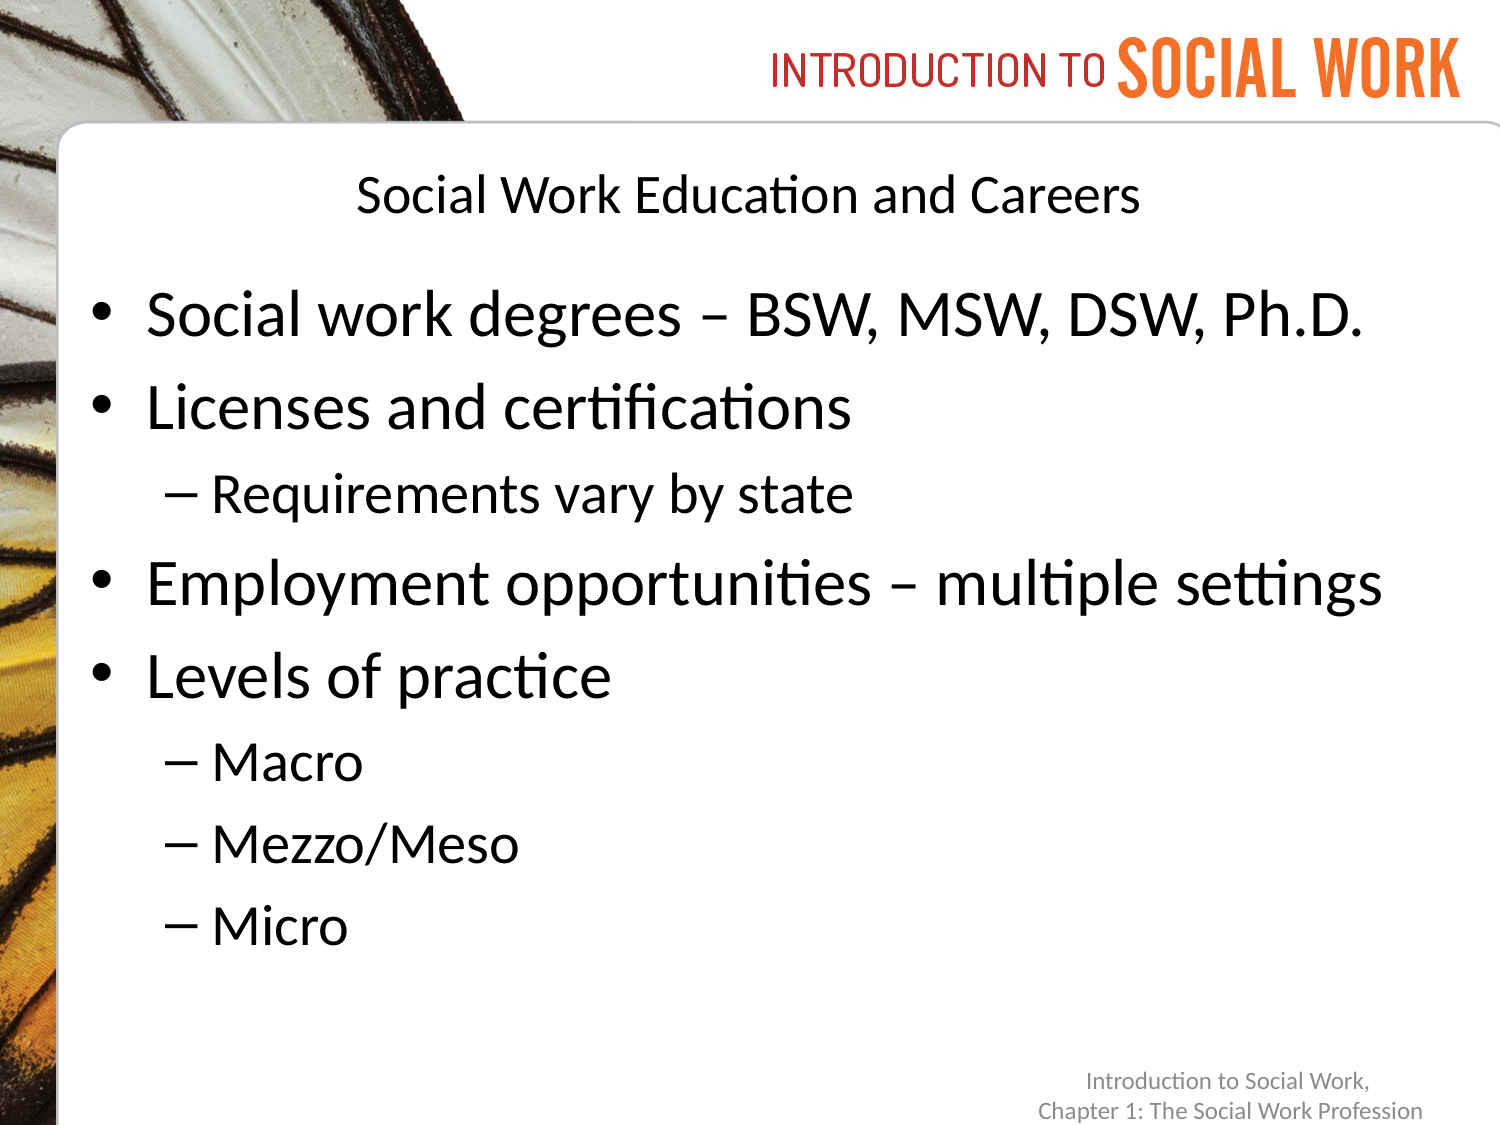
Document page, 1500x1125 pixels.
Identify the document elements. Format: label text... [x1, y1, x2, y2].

list Social work degrees – BSW, MSW, DSW, Ph.D. Licenses and certifications Requirements vary by state Employment opportunities – multiple settings Levels of practice Macro Mezzo/Meso Micro [75, 262, 1425, 1005]
title Social Work Education and Careers [75, 149, 1425, 233]
picture [0, 0, 1500, 1125]
footer Introduction to Social Work, Chapter 1: The Social Work Profession [987, 1065, 1475, 1125]
